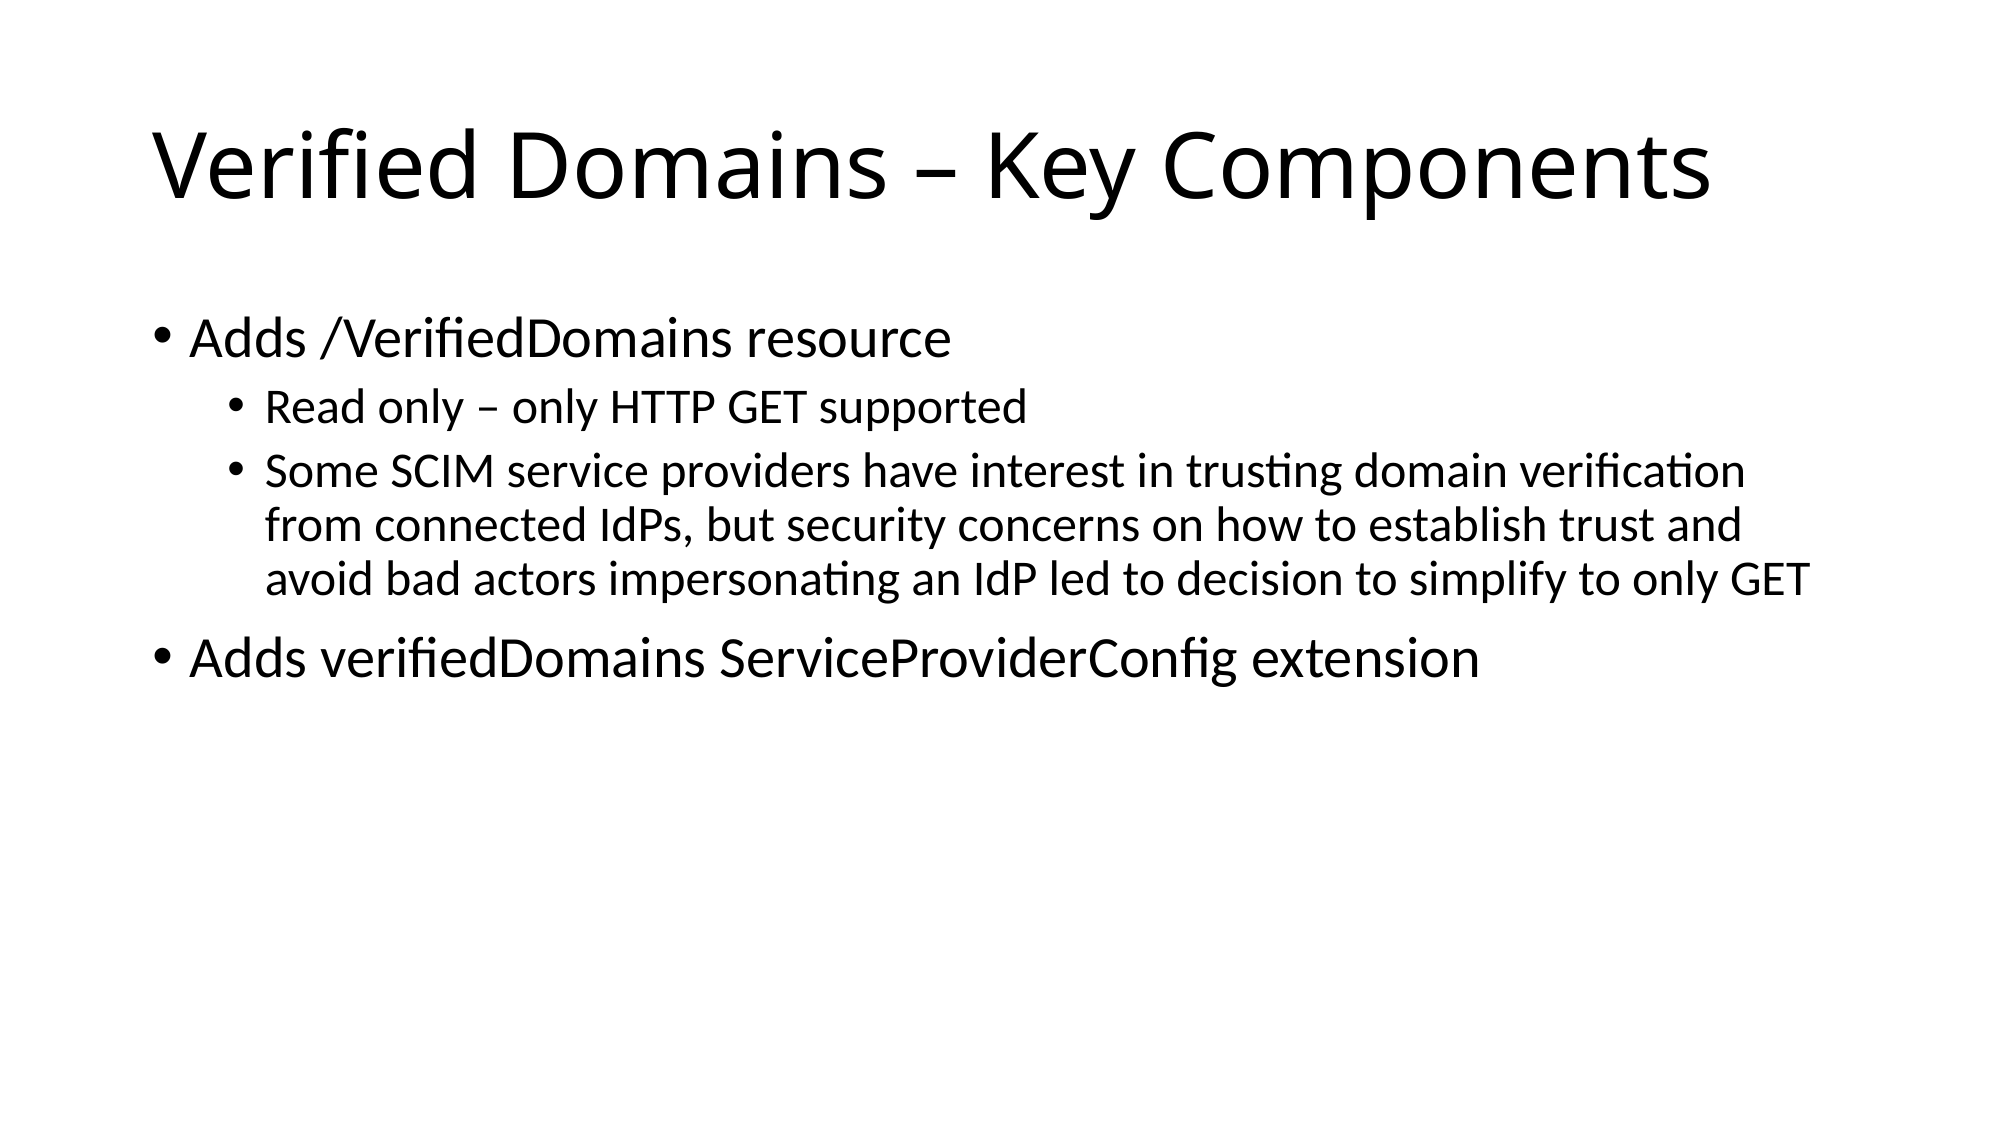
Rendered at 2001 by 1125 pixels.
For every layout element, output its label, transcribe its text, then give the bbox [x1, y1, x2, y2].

title Verified Domains – Key Components [137, 59, 1863, 278]
list Adds /VerifiedDomains resource Read only – only HTTP GET supported Some SCIM service providers have interest in trusting domain verification from connected IdPs, but security concerns on how to establish trust and avoid bad actors impersonating an IdP led to decision to simplify to only GET Adds verifiedDomains ServiceProviderConfig extension [137, 299, 1863, 1014]
